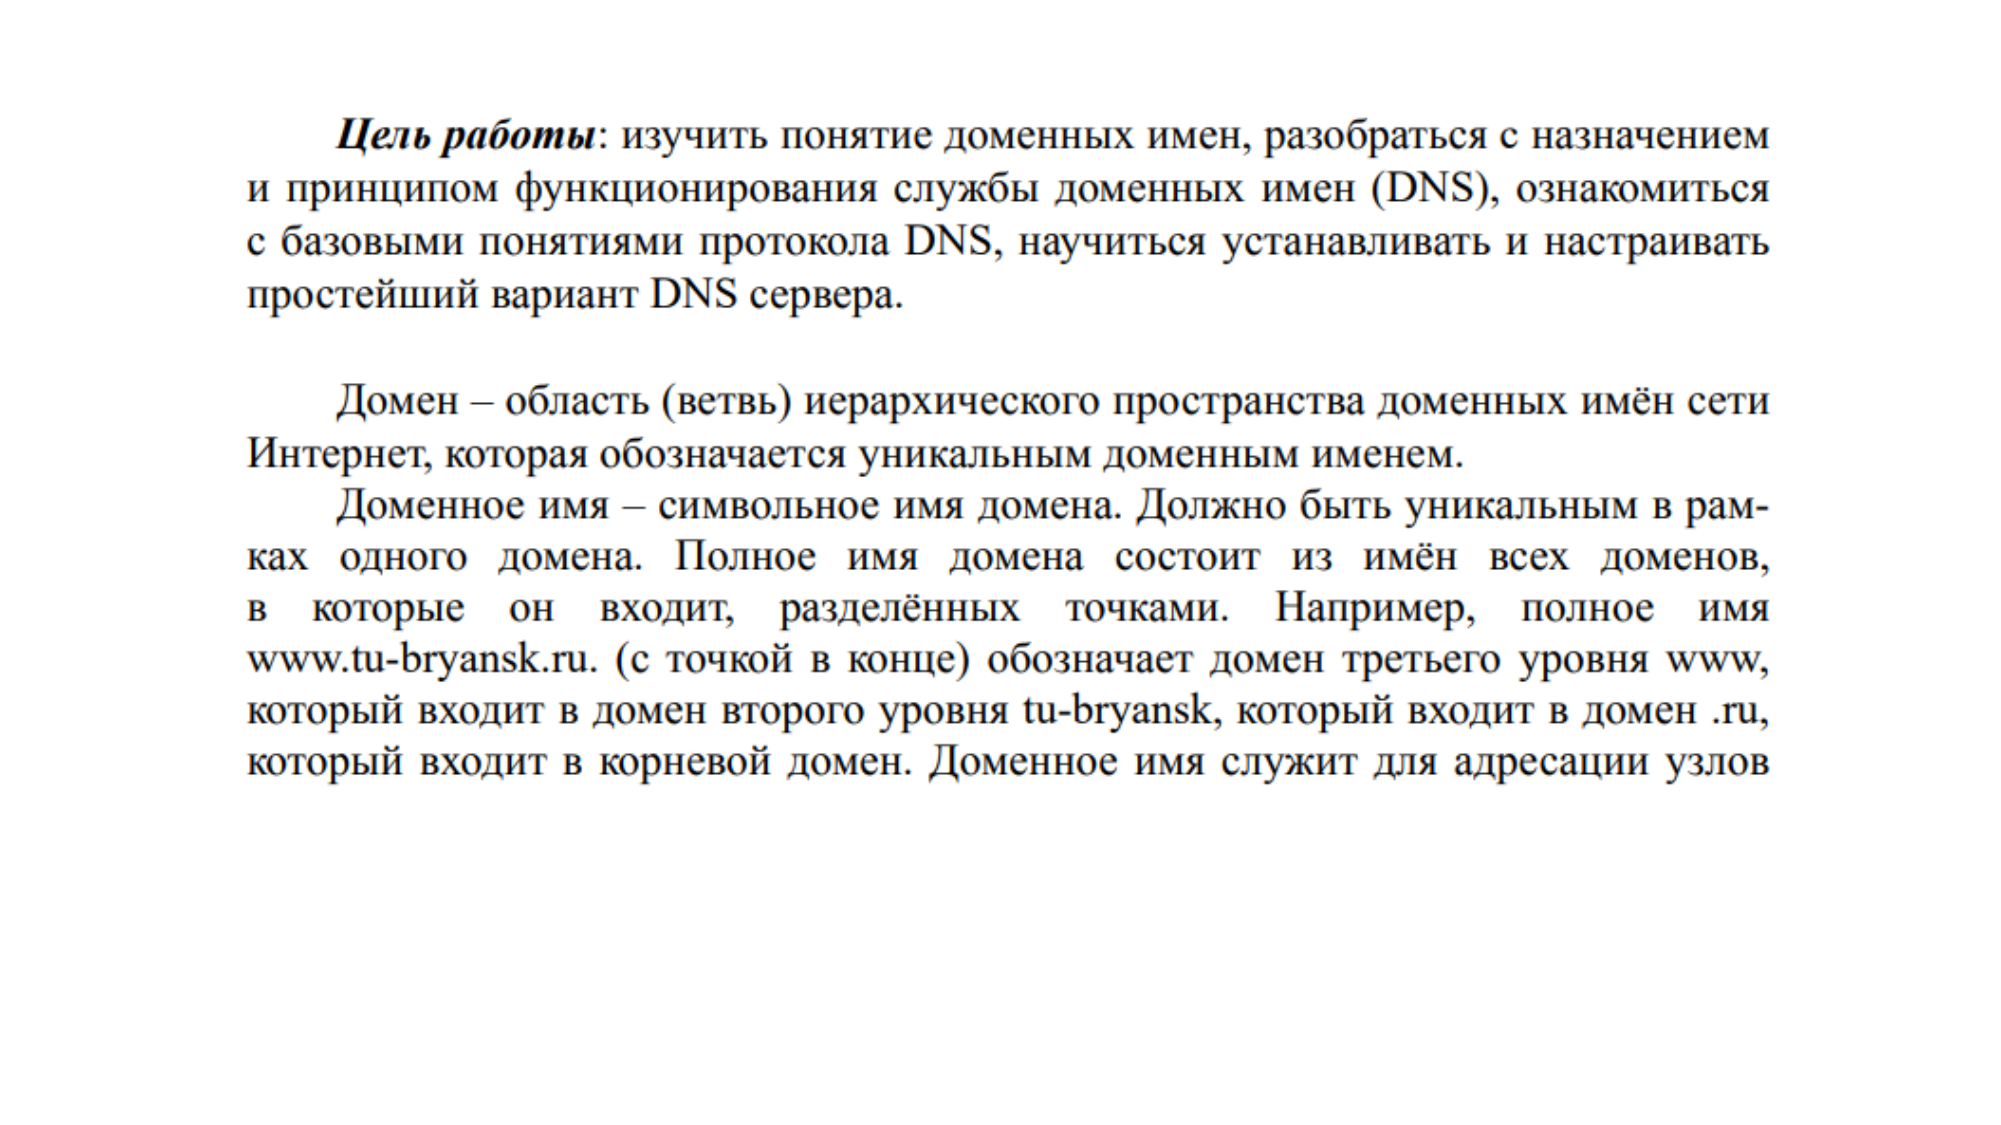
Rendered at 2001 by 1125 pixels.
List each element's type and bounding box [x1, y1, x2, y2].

picture [233, 105, 1786, 831]
